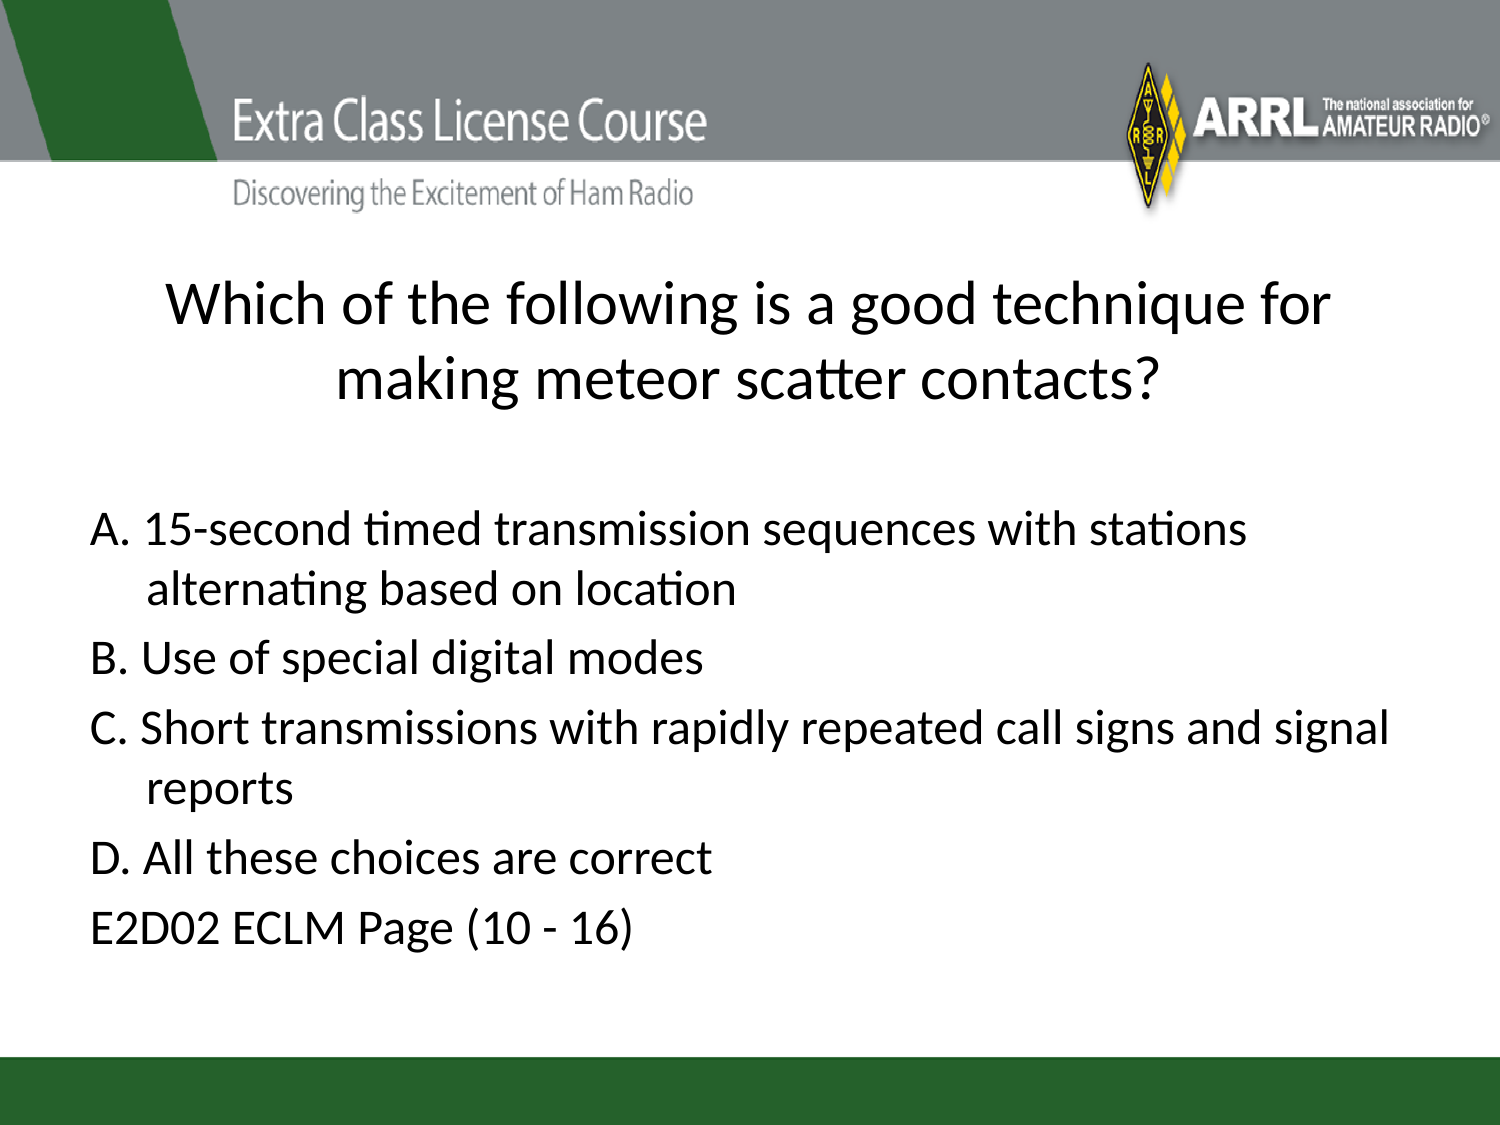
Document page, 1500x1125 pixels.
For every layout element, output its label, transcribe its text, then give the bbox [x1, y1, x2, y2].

title Which of the following is a good technique for making meteor scatter contacts? [75, 254, 1425, 435]
list A. 15-second timed transmission sequences with stations alternating based on location B. Use of special digital modes C. Short transmissions with rapidly repeated call signs and signal reports D. All these choices are correct E2D02 ECLM Page (10 - 16) [75, 487, 1425, 1005]
picture [0, 0, 1500, 1125]
